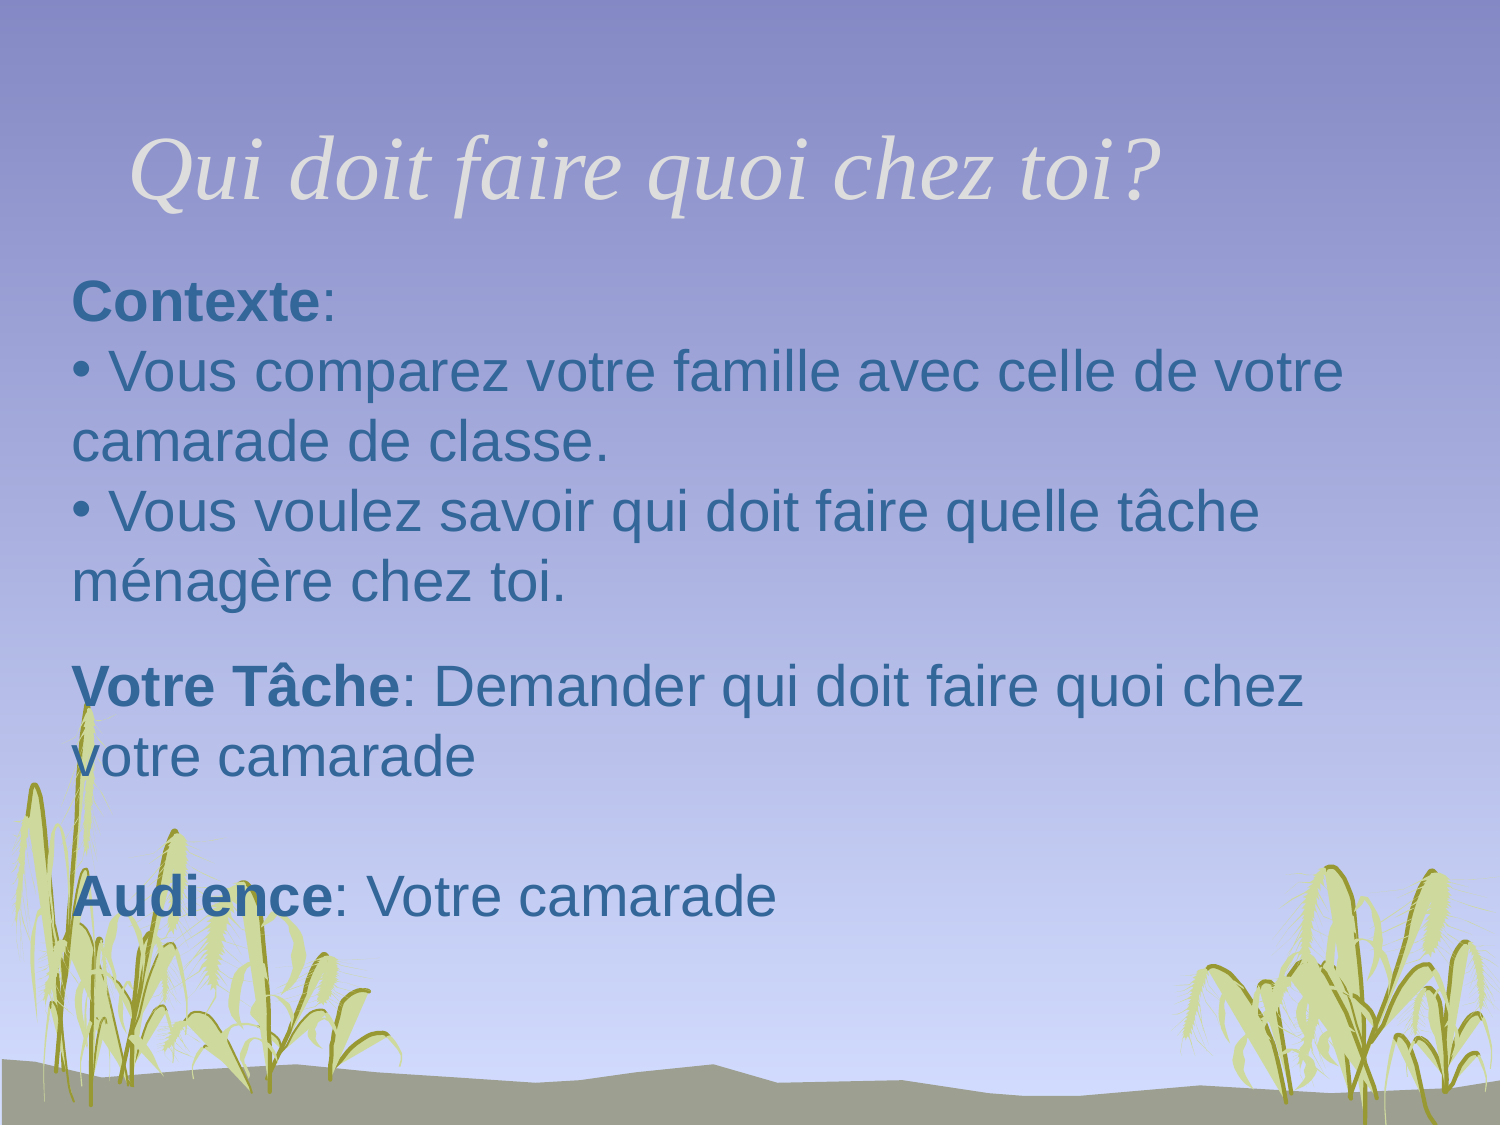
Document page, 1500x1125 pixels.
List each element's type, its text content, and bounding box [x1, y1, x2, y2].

text_box Contexte: Vous comparez votre famille avec celle de votre camarade de classe. Vous voulez savoir qui doit faire quelle tâche ménagère chez toi. Votre Tâche: Demander qui doit faire quoi chez votre camarade Audience: Votre camarade [56, 256, 1441, 1006]
title Qui doit faire quoi chez toi? [112, 68, 1388, 256]
